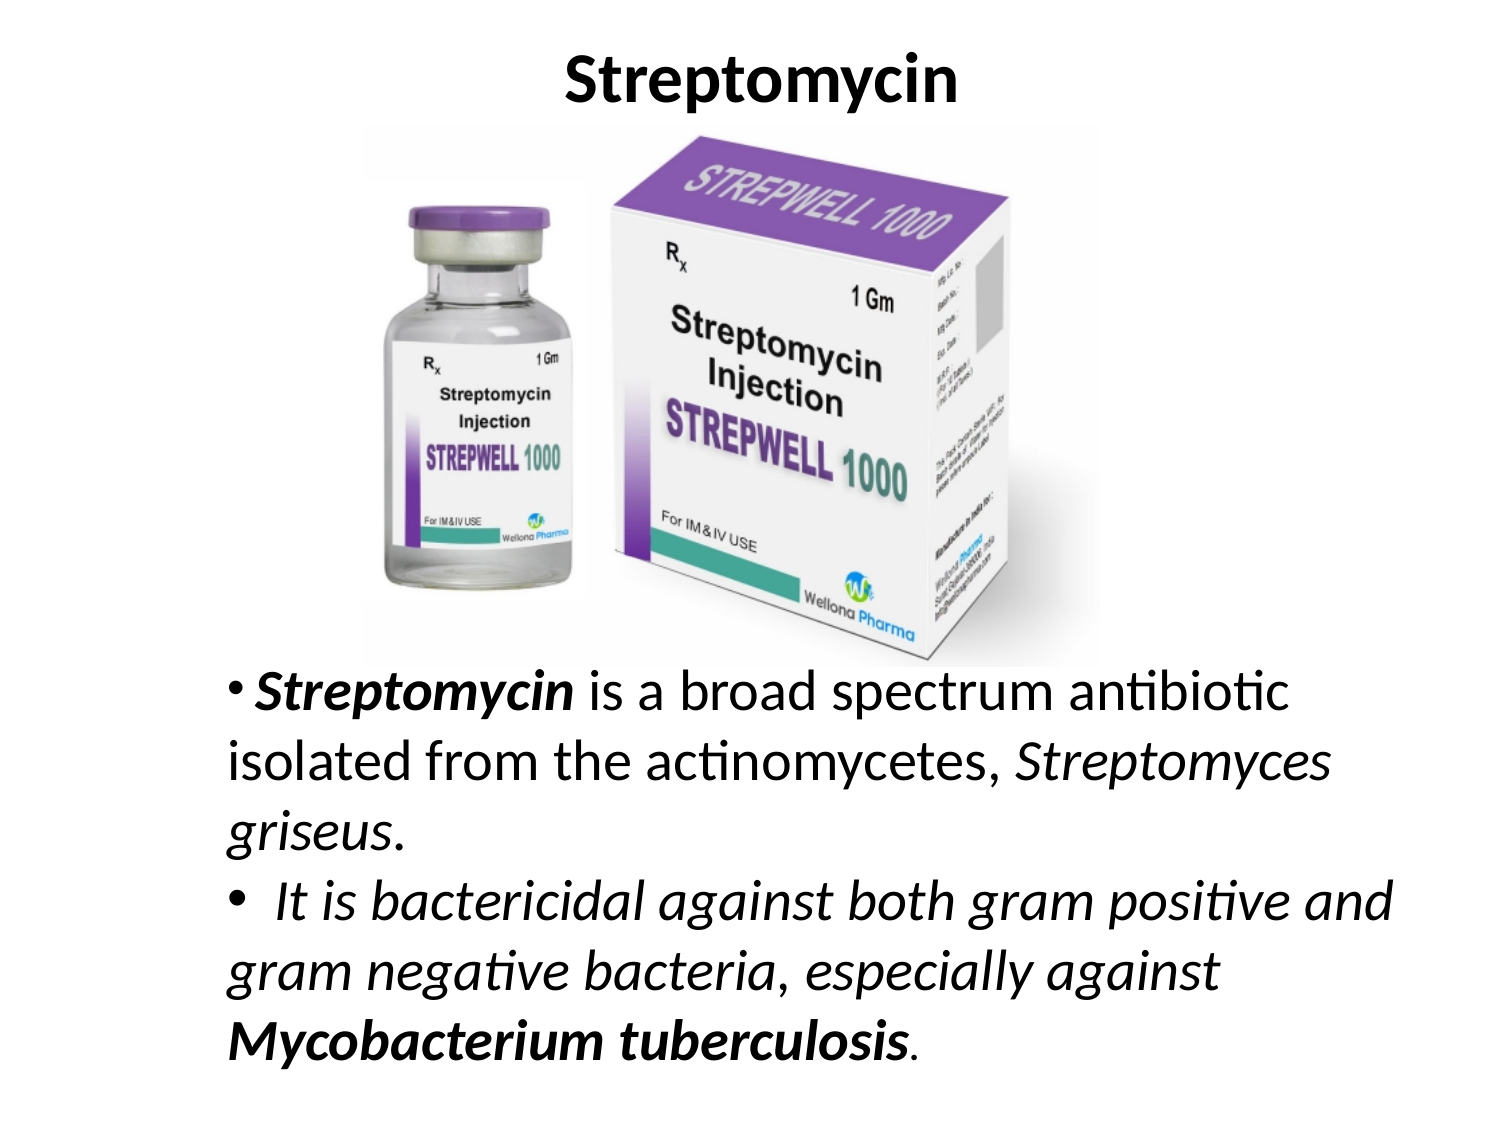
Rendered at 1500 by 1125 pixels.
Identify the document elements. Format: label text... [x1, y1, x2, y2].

title Streptomycin [87, 0, 1438, 125]
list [362, 124, 1101, 667]
text_box Streptomycin is a broad spectrum antibiotic isolated from the actinomycetes, Streptomyces griseus. It is bactericidal against both gram positive and gram negative bacteria, especially against Mycobacterium tuberculosis. [212, 599, 1413, 1080]
